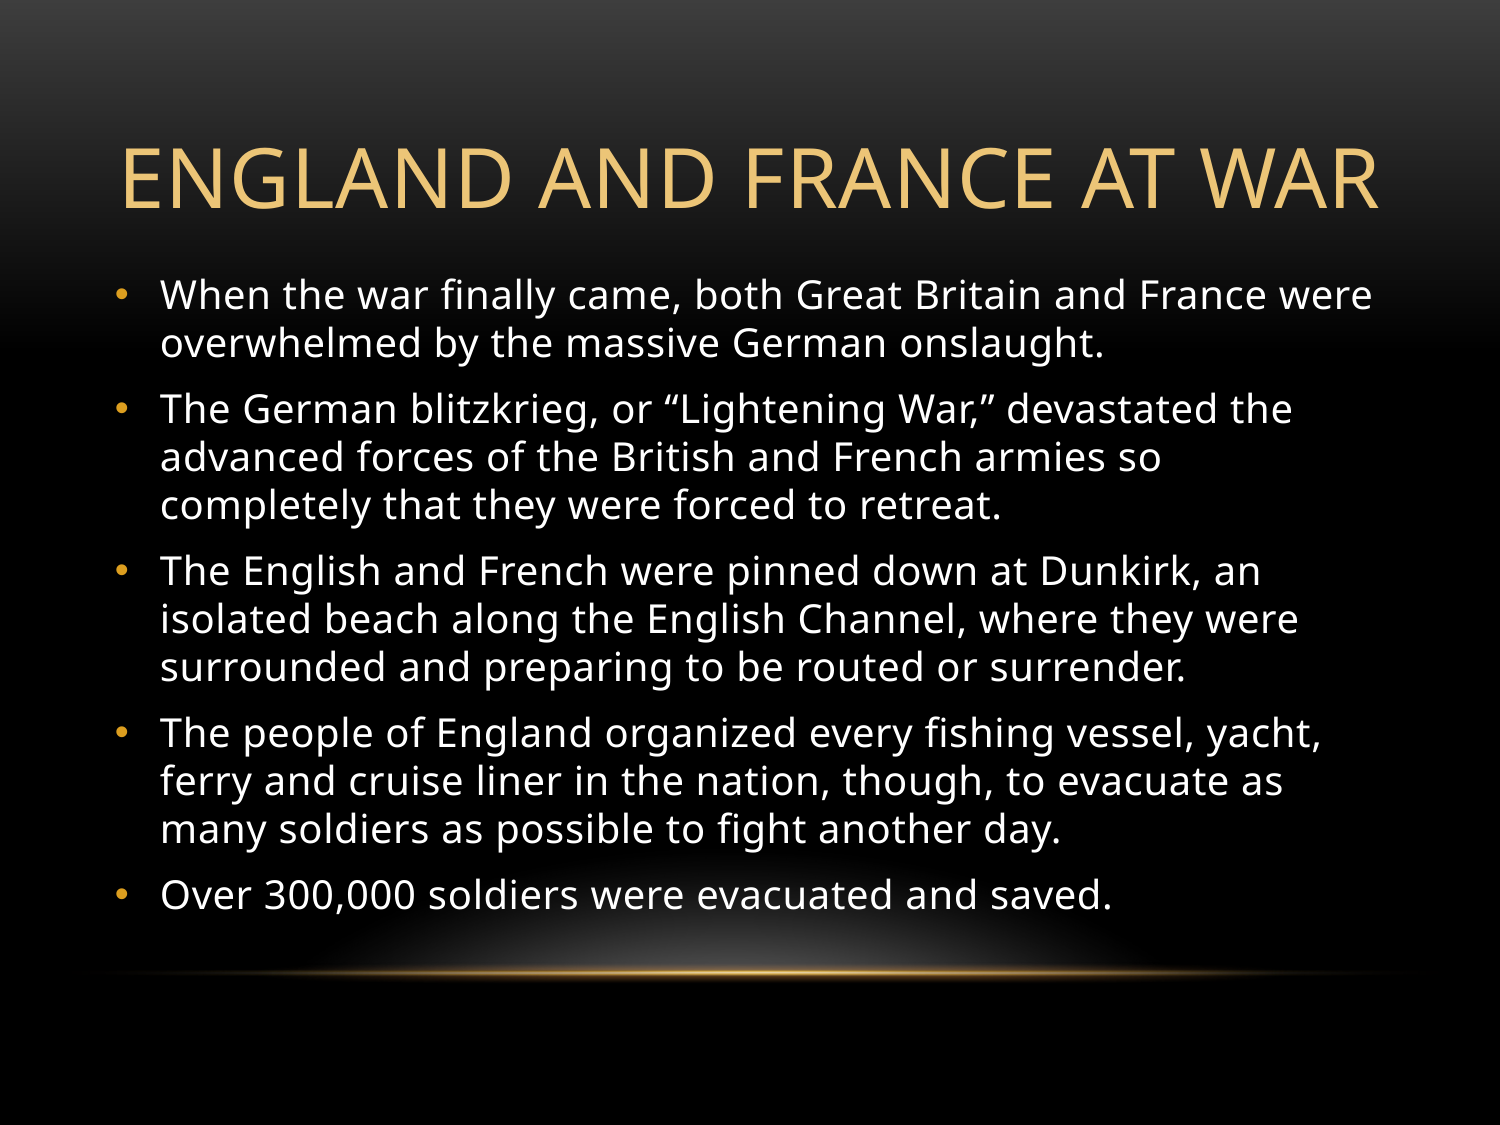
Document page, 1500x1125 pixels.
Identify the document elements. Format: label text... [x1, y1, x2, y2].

list When the war finally came, both Great Britain and France were overwhelmed by the massive German onslaught. The German blitzkrieg, or “Lightening War,” devastated the advanced forces of the British and French armies so completely that they were forced to retreat. The English and French were pinned down at Dunkirk, an isolated beach along the English Channel, where they were surrounded and preparing to be routed or surrender. The people of England organized every fishing vessel, yacht, ferry and cruise liner in the nation, though, to evacuate as many soldiers as possible to fight another day. Over 300,000 soldiers were evacuated and saved. [99, 262, 1400, 938]
picture [0, 0, 1500, 1125]
title England and France at war [99, 45, 1400, 233]
